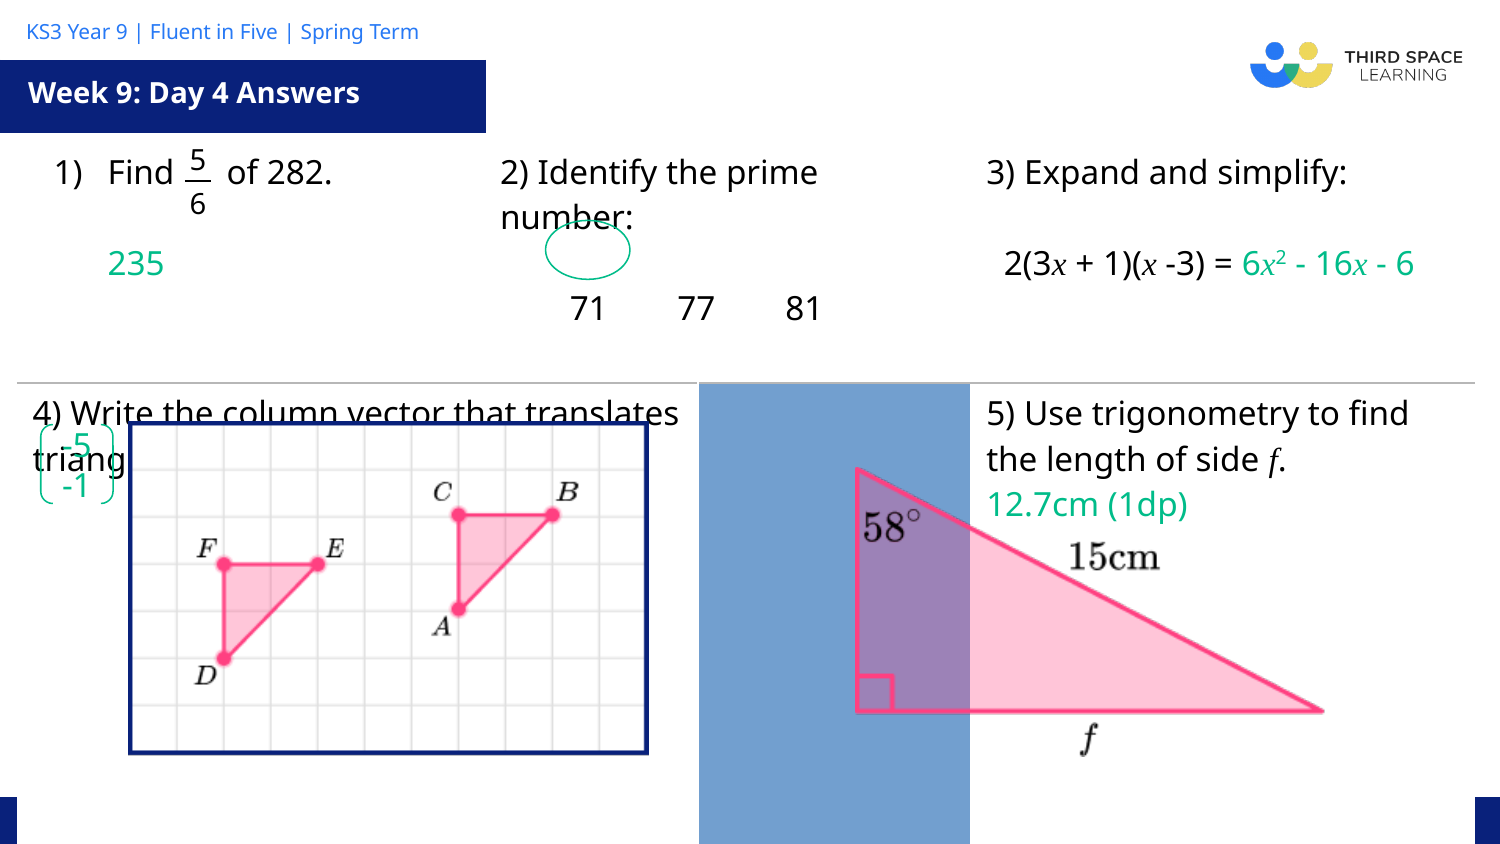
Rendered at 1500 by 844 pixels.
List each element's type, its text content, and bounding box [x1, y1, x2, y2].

table_cell 4) Write the column vector that translates triangle ABC to triangle DEF. [19, 384, 697, 844]
picture [128, 421, 650, 757]
table_header Find of 282. 235 [19, 142, 484, 382]
table_header 2) Identify the prime number: 71 77 81 [486, 142, 970, 382]
text_box [545, 220, 630, 280]
text_box Week 9: Day 4 Answers [13, 59, 383, 125]
table_header 3) Expand and simplify: 2(3x + 1)(x -3) = 6x2 - 16x - 6 [972, 142, 1474, 382]
picture [1250, 33, 1465, 99]
table_cell 5) Use trigonometry to find the length of side f. 12.7cm (1dp) [972, 384, 1474, 844]
picture [855, 466, 1327, 757]
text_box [184, 141, 212, 221]
text_box -5 -1 [40, 424, 114, 504]
